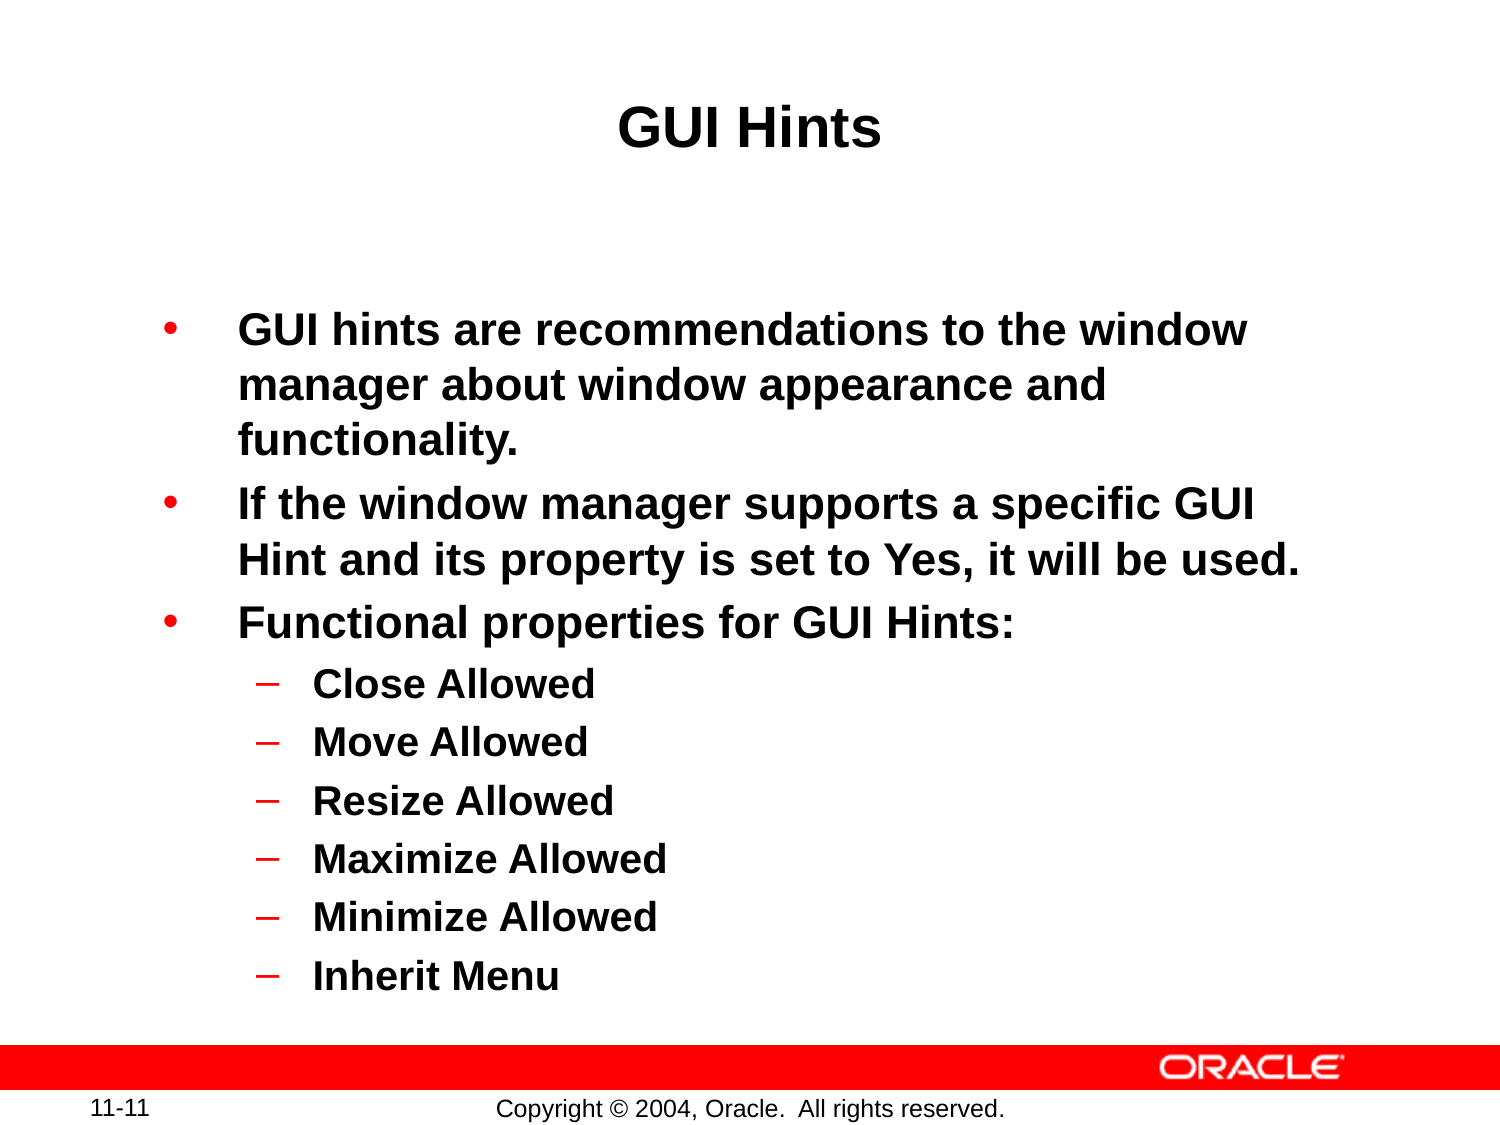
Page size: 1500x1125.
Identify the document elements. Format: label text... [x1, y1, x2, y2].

title GUI Hints [149, 87, 1351, 232]
list GUI hints are recommendations to the window manager about window appearance and functionality. If the window manager supports a specific GUI Hint and its property is set to Yes, it will be used. Functional properties for GUI Hints: Close Allowed Move Allowed Resize Allowed Maximize Allowed Minimize Allowed Inherit Menu [141, 297, 1351, 603]
